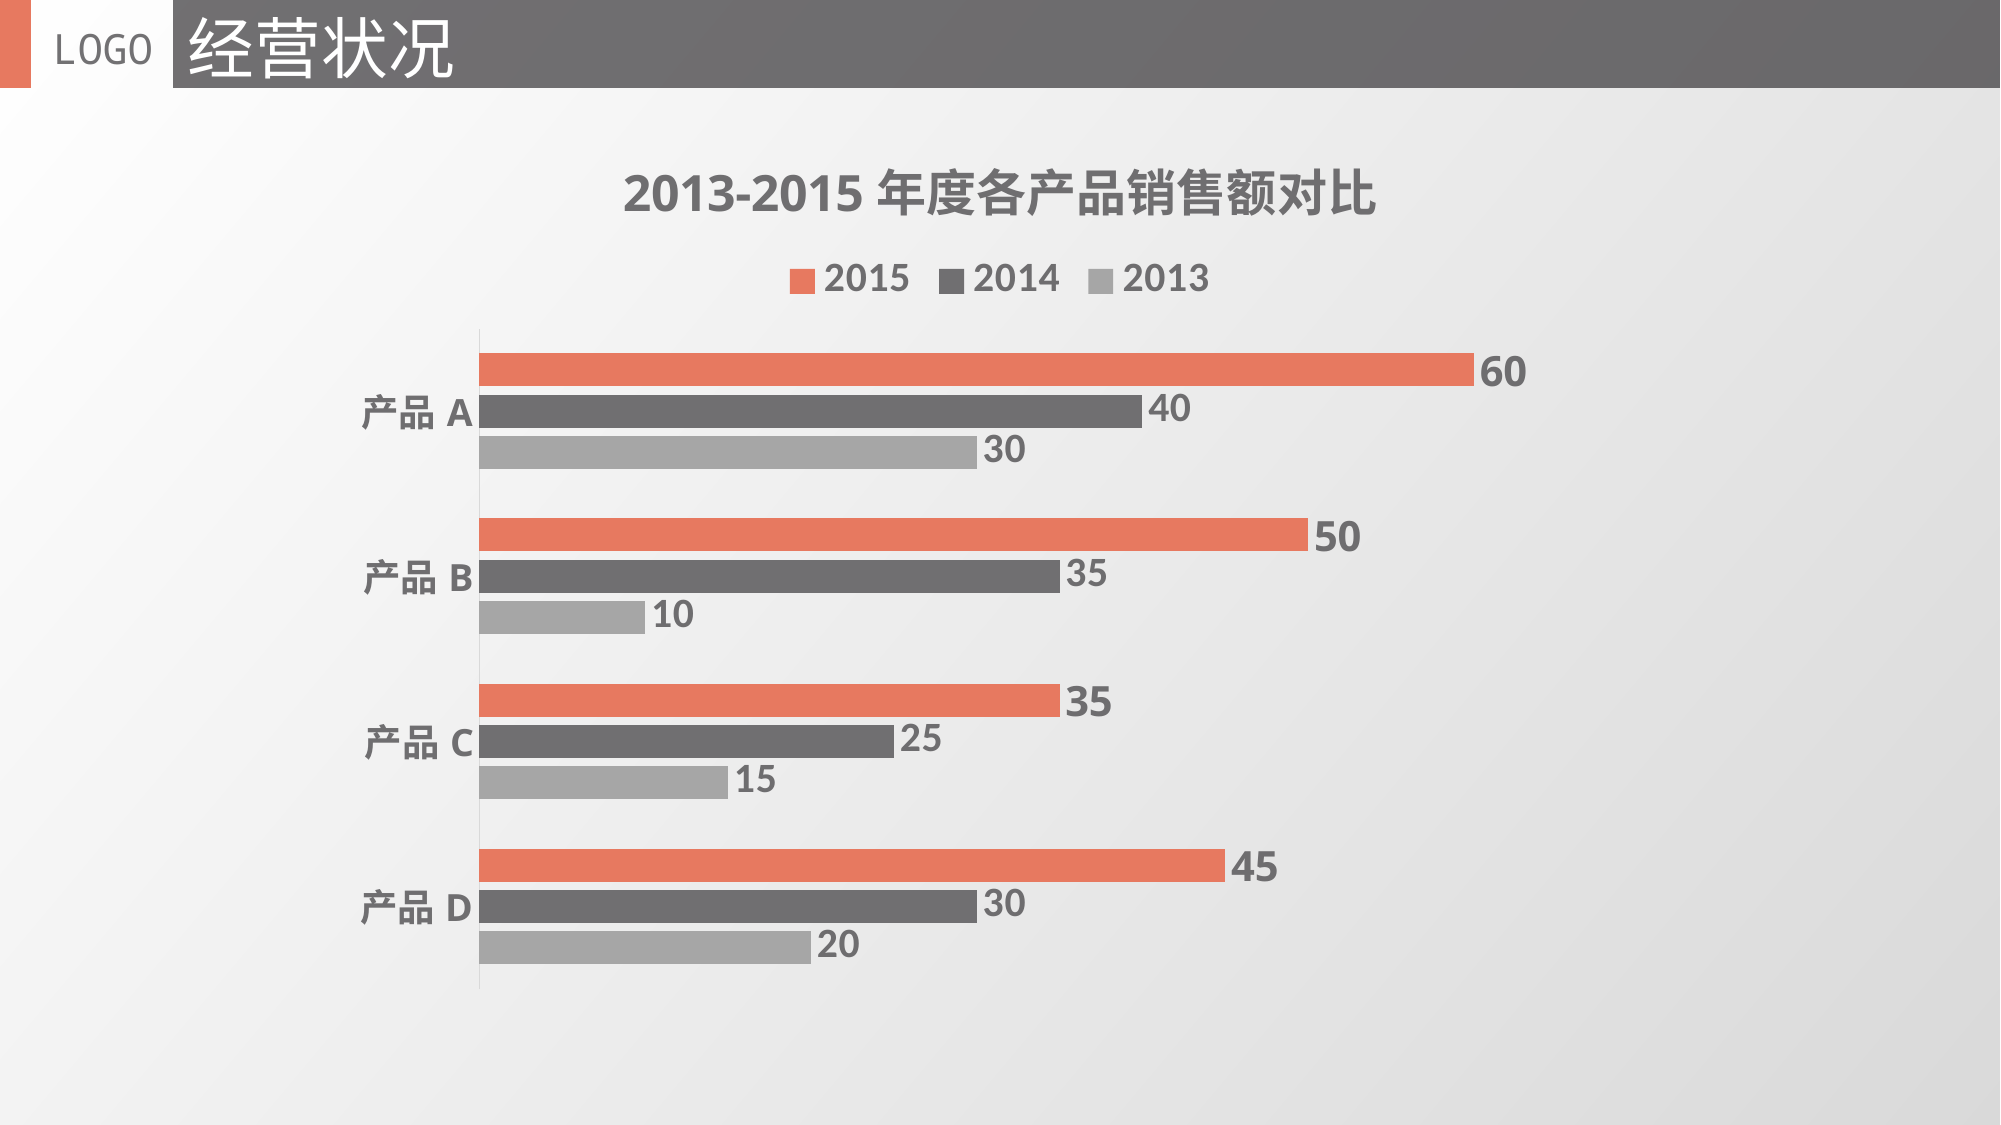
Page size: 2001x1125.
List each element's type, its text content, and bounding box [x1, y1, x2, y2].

text_box LOGO [37, 15, 173, 81]
chart [333, 117, 1667, 1007]
text_box [0, 0, 32, 89]
text_box [767, 0, 2000, 89]
text_box 经营状况 [173, 0, 767, 95]
